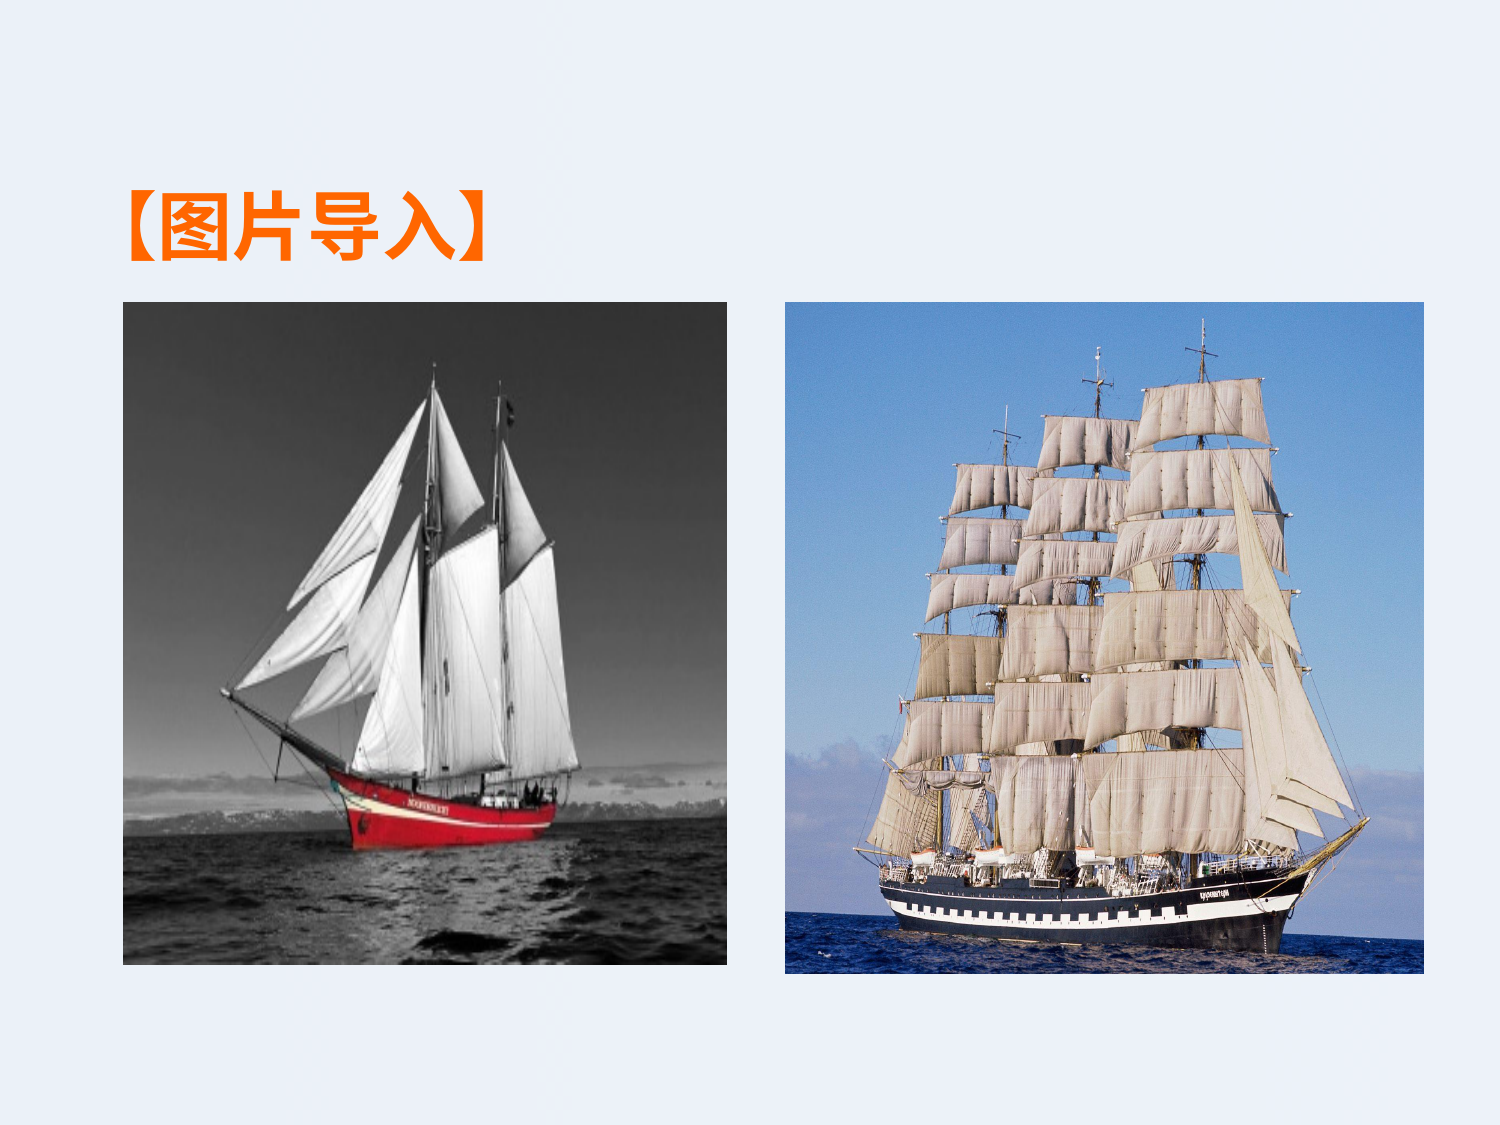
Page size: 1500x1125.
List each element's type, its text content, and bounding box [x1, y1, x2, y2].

text_box 【图片导入】 [67, 172, 548, 278]
picture [0, 0, 1500, 1125]
